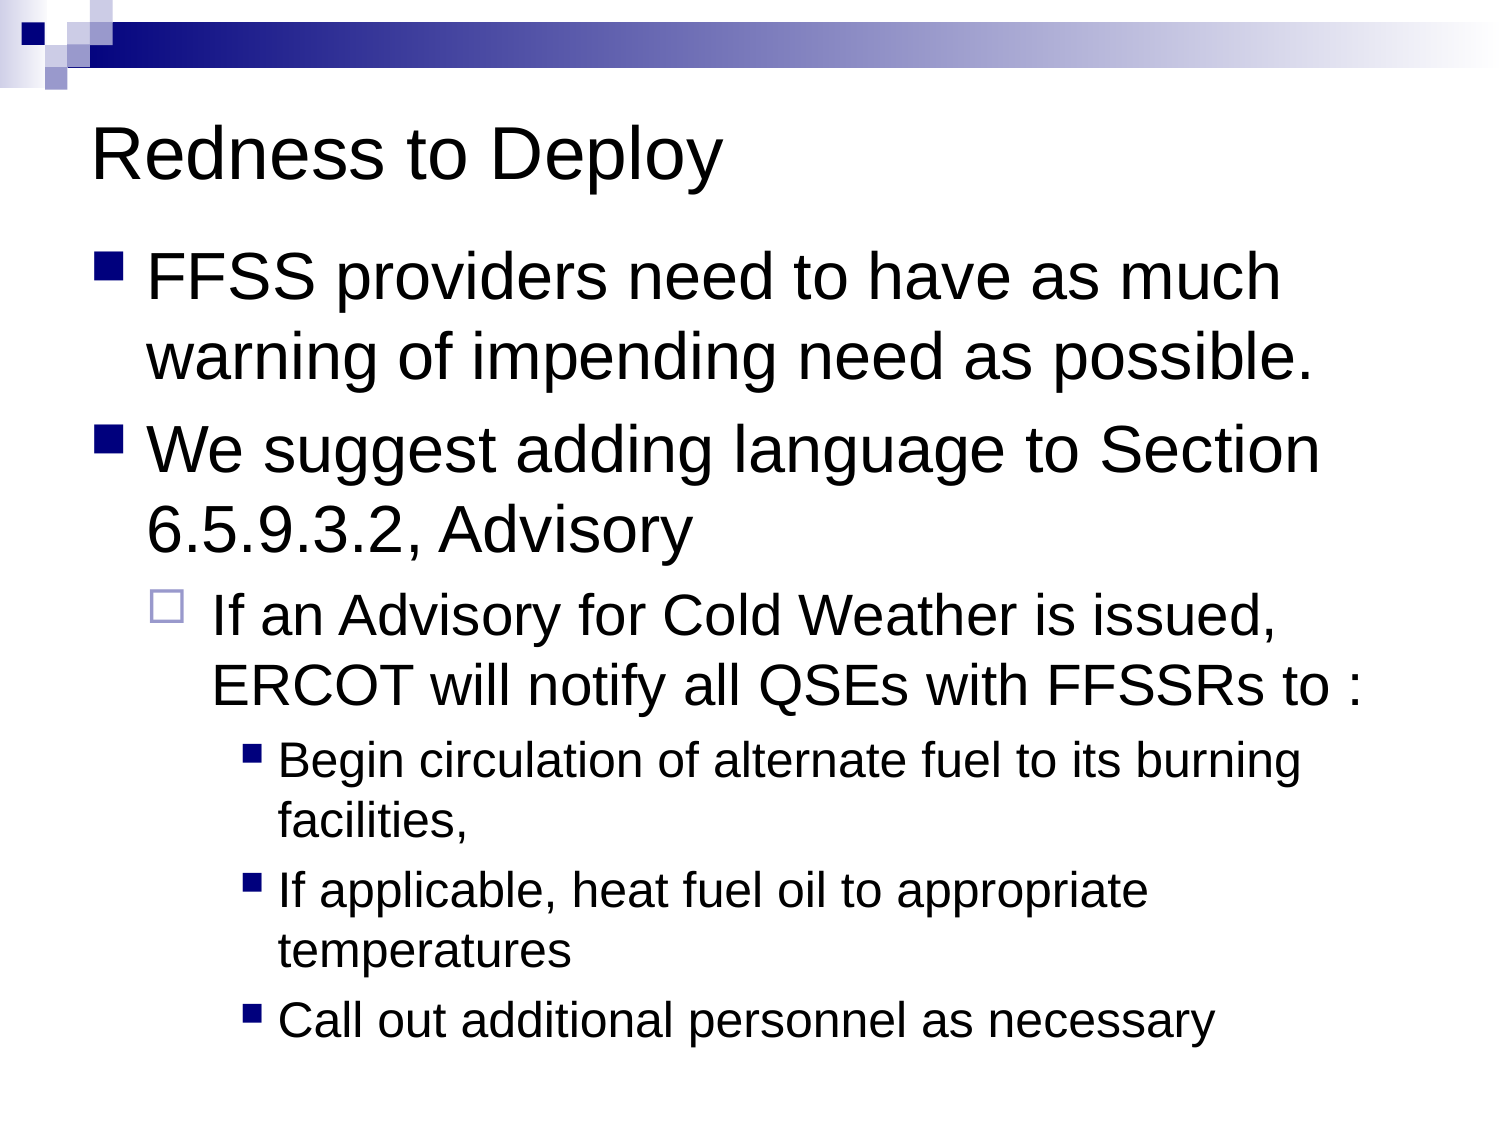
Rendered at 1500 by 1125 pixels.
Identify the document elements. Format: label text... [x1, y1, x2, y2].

title Redness to Deploy [75, 75, 1213, 224]
list FFSS providers need to have as much warning of impending need as possible. We suggest adding language to Section 6.5.9.3.2, Advisory If an Advisory for Cold Weather is issued, ERCOT will notify all QSEs with FFSSRs to : Begin circulation of alternate fuel to its burning facilities, If applicable, heat fuel oil to appropriate temperatures Call out additional personnel as necessary [75, 224, 1425, 975]
